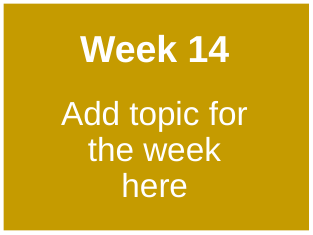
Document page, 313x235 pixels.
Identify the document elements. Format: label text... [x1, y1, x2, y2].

text_box [3, 3, 310, 231]
text_box Week 14 [64, 17, 245, 78]
text_box Add topic for the week here [23, 89, 286, 212]
